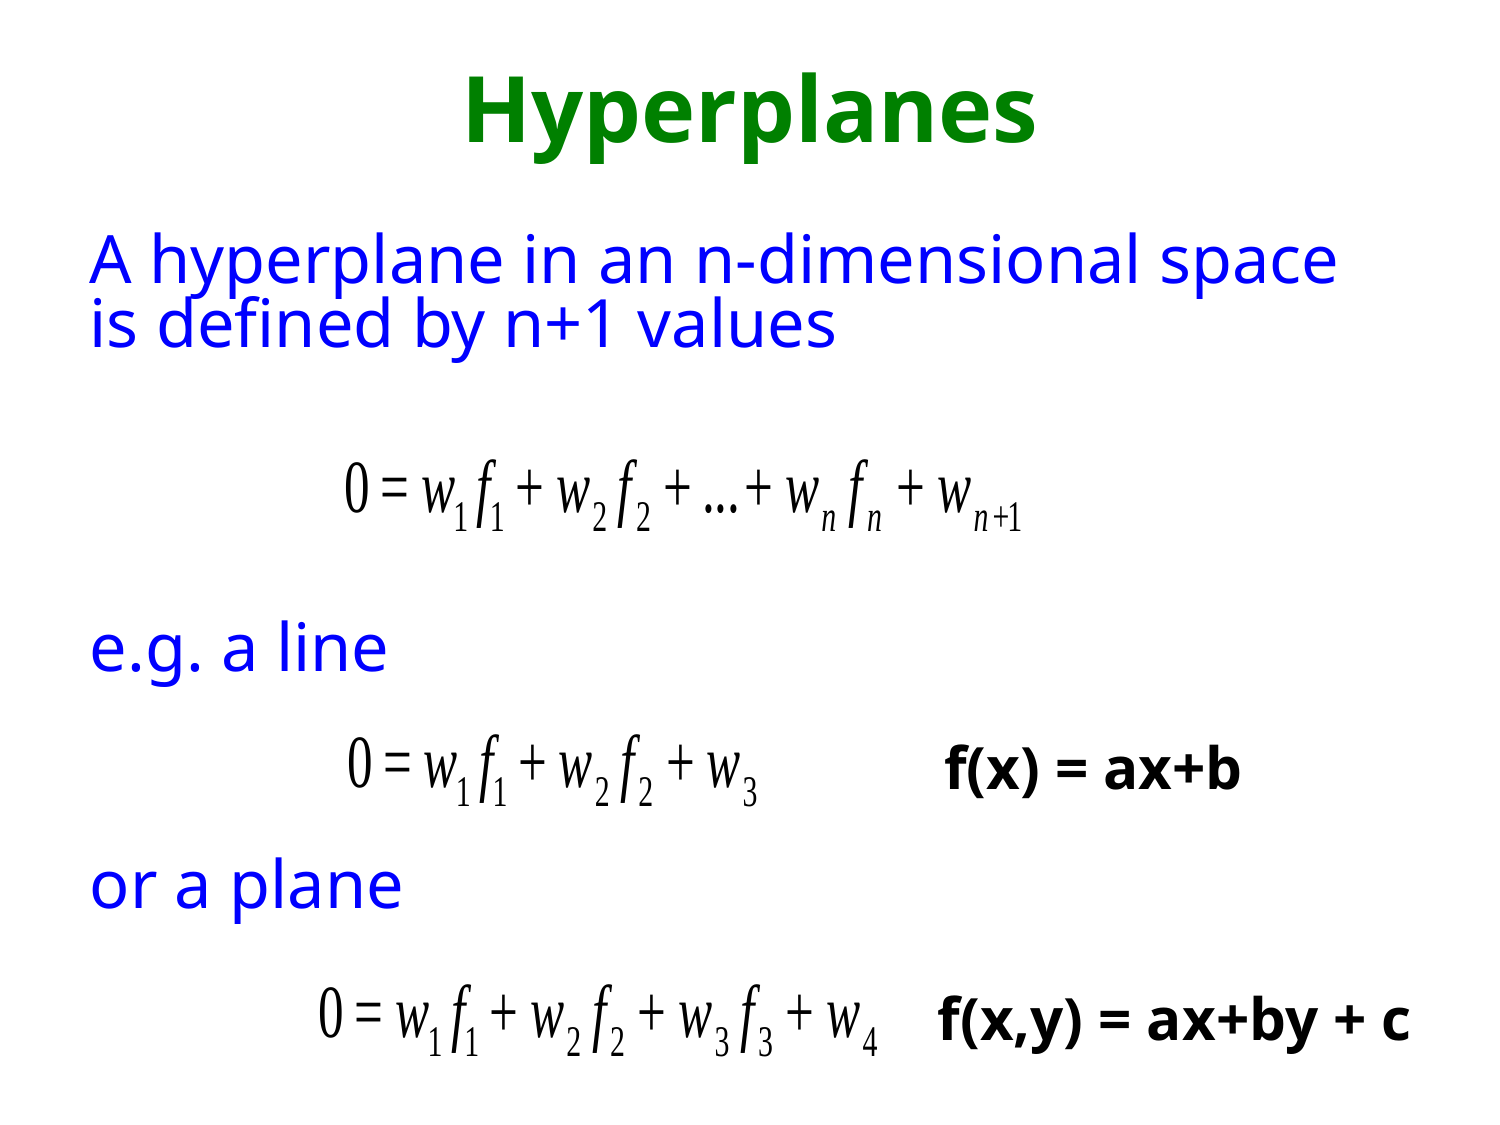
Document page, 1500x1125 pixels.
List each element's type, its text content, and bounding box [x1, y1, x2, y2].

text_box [312, 974, 884, 1063]
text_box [340, 724, 763, 813]
text_box f(x) = ax+b [874, 737, 1313, 809]
text_box f(x,y) = ax+by + c [888, 988, 1488, 1060]
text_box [338, 449, 1025, 538]
title Hyperplanes [74, 12, 1426, 201]
text_box A hyperplane in an n-dimensional space is defined by n+1 values [75, 224, 1388, 368]
text_box or a plane [75, 849, 1388, 929]
text_box e.g. a line [75, 612, 1388, 692]
